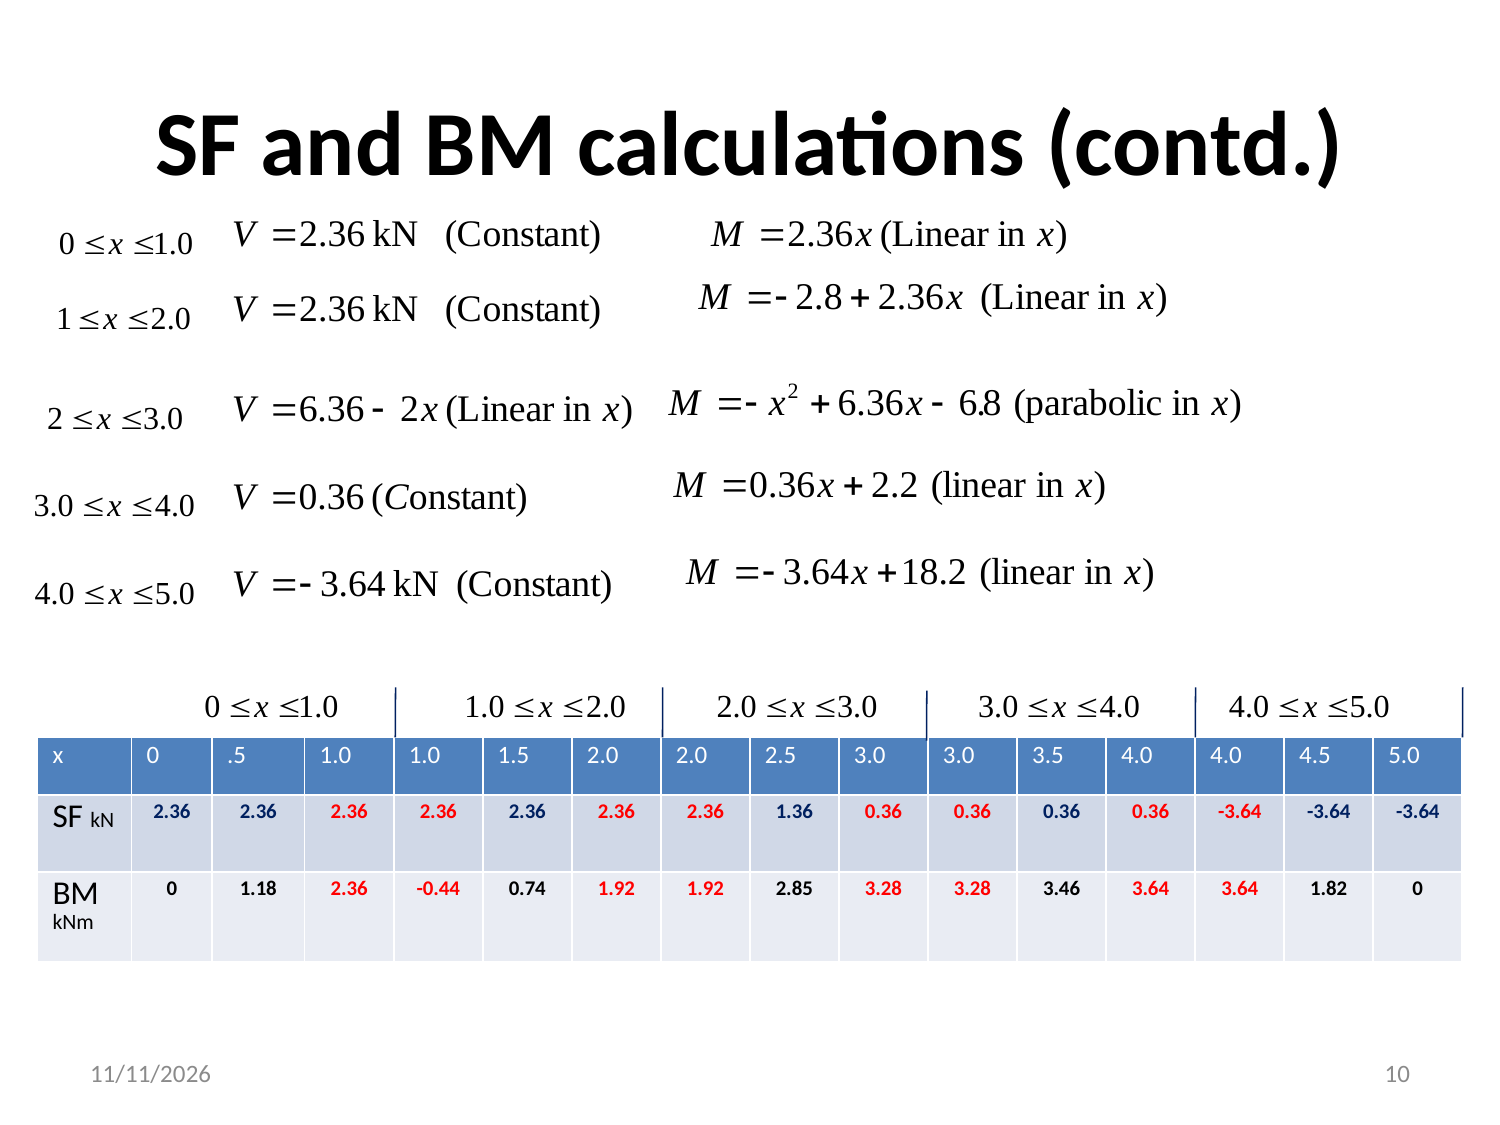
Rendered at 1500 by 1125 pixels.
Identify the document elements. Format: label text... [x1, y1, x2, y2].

table_cell 2.36 [213, 796, 304, 871]
table_cell -3.64 [1374, 796, 1461, 871]
table_cell 2.36 [662, 796, 749, 871]
table_cell 2.85 [751, 873, 838, 961]
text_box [229, 387, 639, 438]
table_cell 1.92 [662, 873, 749, 961]
table_header 2.0 [662, 738, 749, 794]
table_header 2.0 [573, 738, 660, 794]
table_header 5.0 [1374, 738, 1461, 794]
table_cell 3.46 [1018, 873, 1105, 961]
table_cell 0.36 [1107, 796, 1194, 871]
table_cell BM kNm [38, 873, 131, 961]
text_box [691, 274, 1174, 326]
table_cell 3.64 [1196, 873, 1283, 961]
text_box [41, 399, 190, 438]
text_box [29, 487, 202, 526]
table_cell 1.36 [751, 796, 838, 871]
table_header 0 [132, 738, 211, 794]
table_header 2.5 [751, 738, 838, 794]
table_cell -0.44 [395, 873, 482, 961]
table_cell 2.36 [395, 796, 482, 871]
table_cell 2.36 [305, 796, 393, 871]
table_cell 2.36 [573, 796, 660, 871]
table_header 3.5 [1018, 738, 1105, 794]
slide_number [75, 1042, 425, 1103]
table_cell 0.36 [929, 796, 1016, 871]
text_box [679, 549, 1162, 601]
table_cell 3.28 [840, 873, 927, 961]
table_header 1.0 [395, 738, 482, 794]
table_cell 0 [1374, 873, 1461, 961]
table_header x [38, 738, 131, 794]
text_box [54, 299, 197, 338]
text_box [662, 374, 1248, 432]
table_header 1.5 [484, 738, 571, 794]
table_cell 0 [132, 873, 211, 961]
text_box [1223, 687, 1396, 726]
table_header 3.0 [929, 738, 1016, 794]
table_cell 3.64 [1107, 873, 1194, 961]
table_cell 0.74 [484, 873, 571, 961]
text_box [54, 224, 200, 263]
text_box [229, 212, 611, 263]
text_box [666, 462, 1115, 513]
table_cell SF kN [38, 796, 131, 871]
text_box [229, 562, 623, 613]
table_cell 1.18 [213, 873, 304, 961]
slide_number 10 [1074, 1042, 1425, 1103]
table_cell 2.36 [305, 873, 393, 961]
table_cell 1.82 [1285, 873, 1372, 961]
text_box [29, 574, 202, 613]
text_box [229, 287, 611, 338]
table_cell -3.64 [1285, 796, 1372, 871]
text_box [704, 212, 1073, 263]
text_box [199, 687, 345, 726]
table_cell 3.28 [929, 873, 1016, 961]
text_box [229, 474, 538, 526]
table_header 4.0 [1196, 738, 1283, 794]
table_cell 1.92 [573, 873, 660, 961]
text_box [462, 687, 633, 726]
table_header 3.0 [840, 738, 927, 794]
table_header .5 [213, 738, 304, 794]
table_cell -3.64 [1196, 796, 1283, 871]
table_header 1.0 [305, 738, 393, 794]
title SF and BM calculations (contd.) [75, 45, 1425, 233]
table_header 4.5 [1285, 738, 1372, 794]
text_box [711, 687, 884, 726]
table_cell 2.36 [484, 796, 571, 871]
table_header 4.0 [1107, 738, 1194, 794]
table_cell 2.36 [132, 796, 211, 871]
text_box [973, 687, 1146, 726]
table_cell 0.36 [840, 796, 927, 871]
table_cell 0.36 [1018, 796, 1105, 871]
